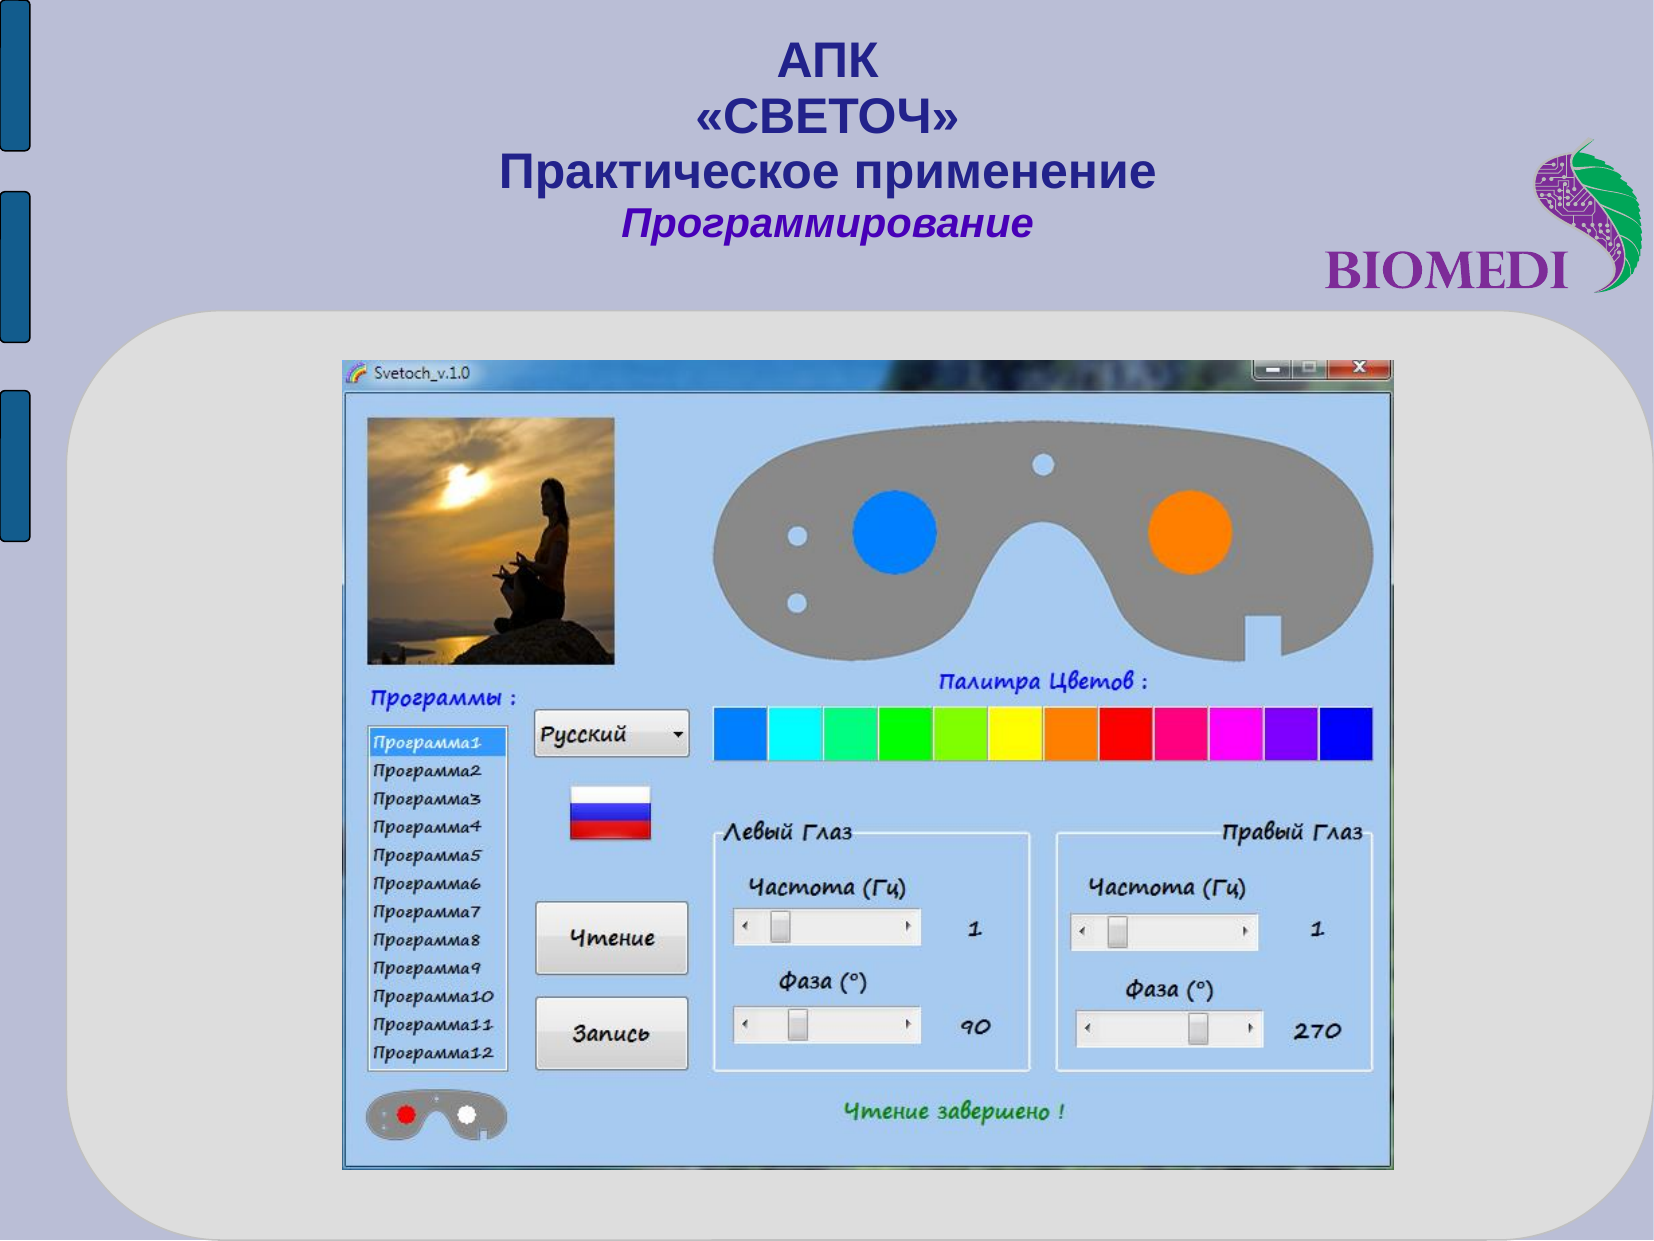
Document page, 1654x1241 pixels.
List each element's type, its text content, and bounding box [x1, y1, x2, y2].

text_box [259, 1139, 1382, 1197]
picture [1322, 134, 1643, 299]
title АПК «СВЕТОЧ» Практическое применение Программирование [121, 29, 1535, 207]
picture [342, 359, 1394, 1170]
